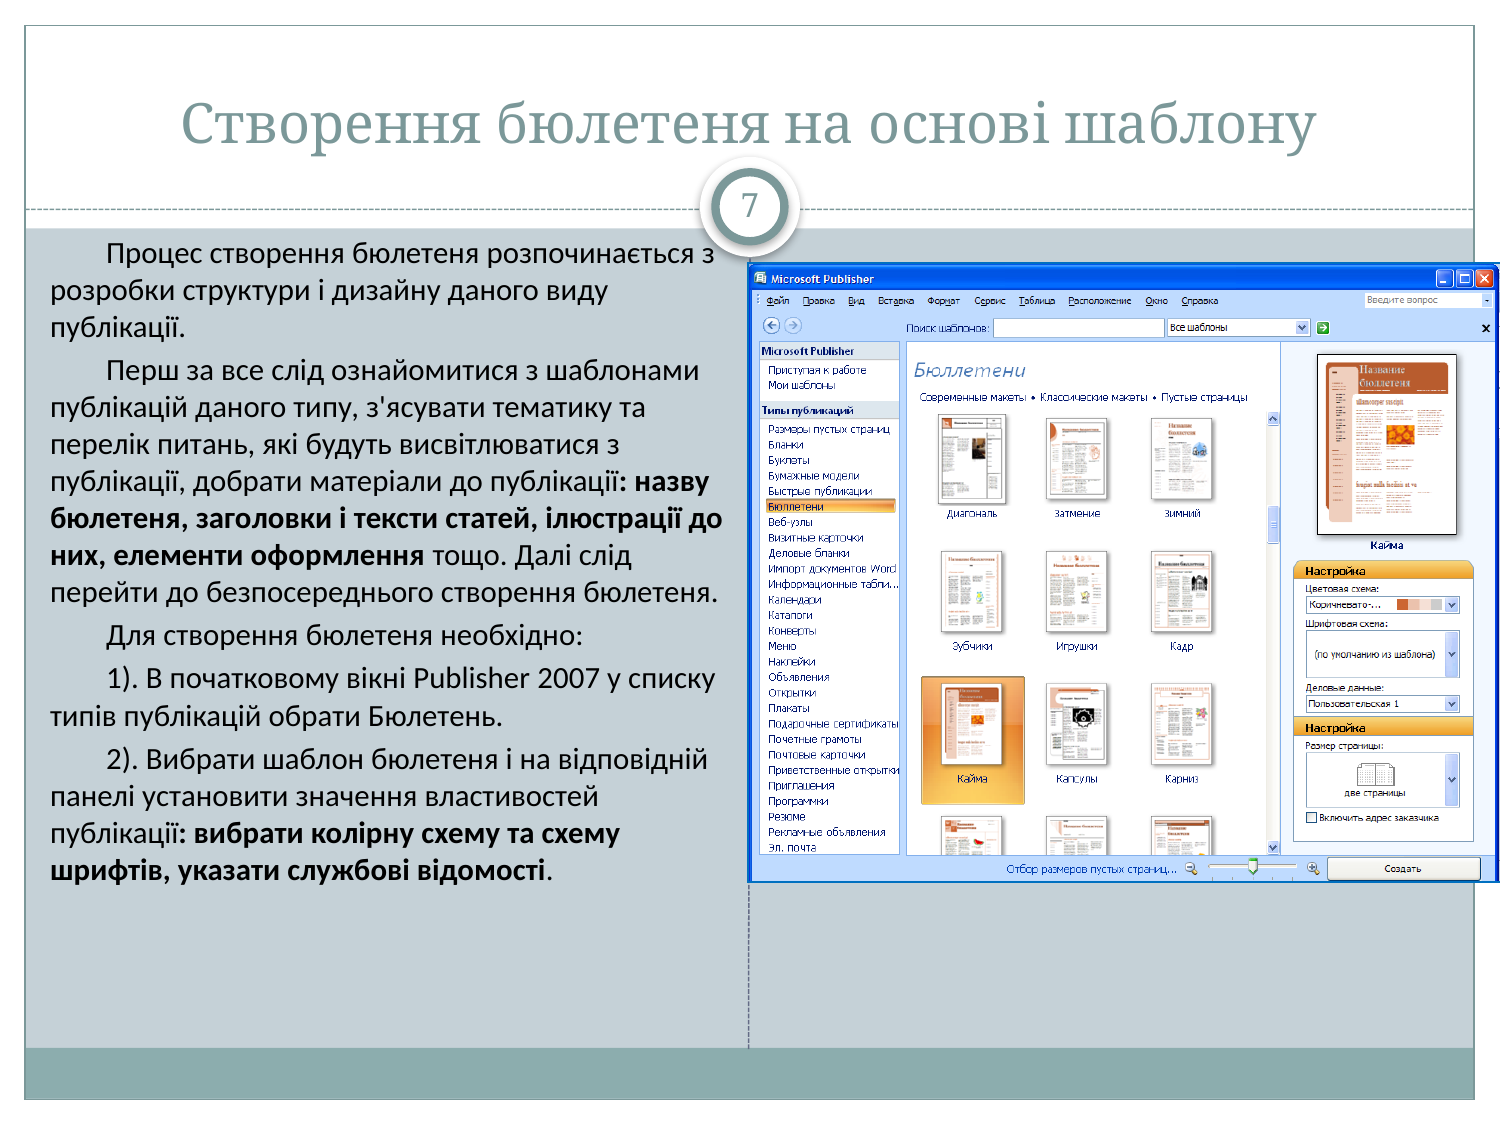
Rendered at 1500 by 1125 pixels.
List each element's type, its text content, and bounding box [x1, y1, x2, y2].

list Процес створення бюлетеня розпочинається з розробки структури і дизайну даного виду публікації. Перш за все слід ознайомитися з шаблонами публікацій даного типу, з'ясувати тематику та перелік питань, які будуть висвітлюватися з публікації, добрати матеріали до публікації: назву бюлетеня, заголовки і тексти статей, ілюстрації до них, елементи оформлення тощо. Далі слід перейти до безпосереднього створення бюлетеня. Для створення бюлетеня необхідно: 1). В початковому вікні Publisher 2007 у списку типів публікацій обрати Бюлетень. 2). Вибрати шаблон бюлетеня і на відповідній панелі установити значення властивостей публікації: вибрати колірну схему та схему шрифтів, указати службові відомості. [35, 224, 750, 1043]
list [748, 263, 1500, 882]
title Створення бюлетеня на основі шаблону [49, 37, 1450, 162]
slide_number 7 [712, 170, 788, 243]
